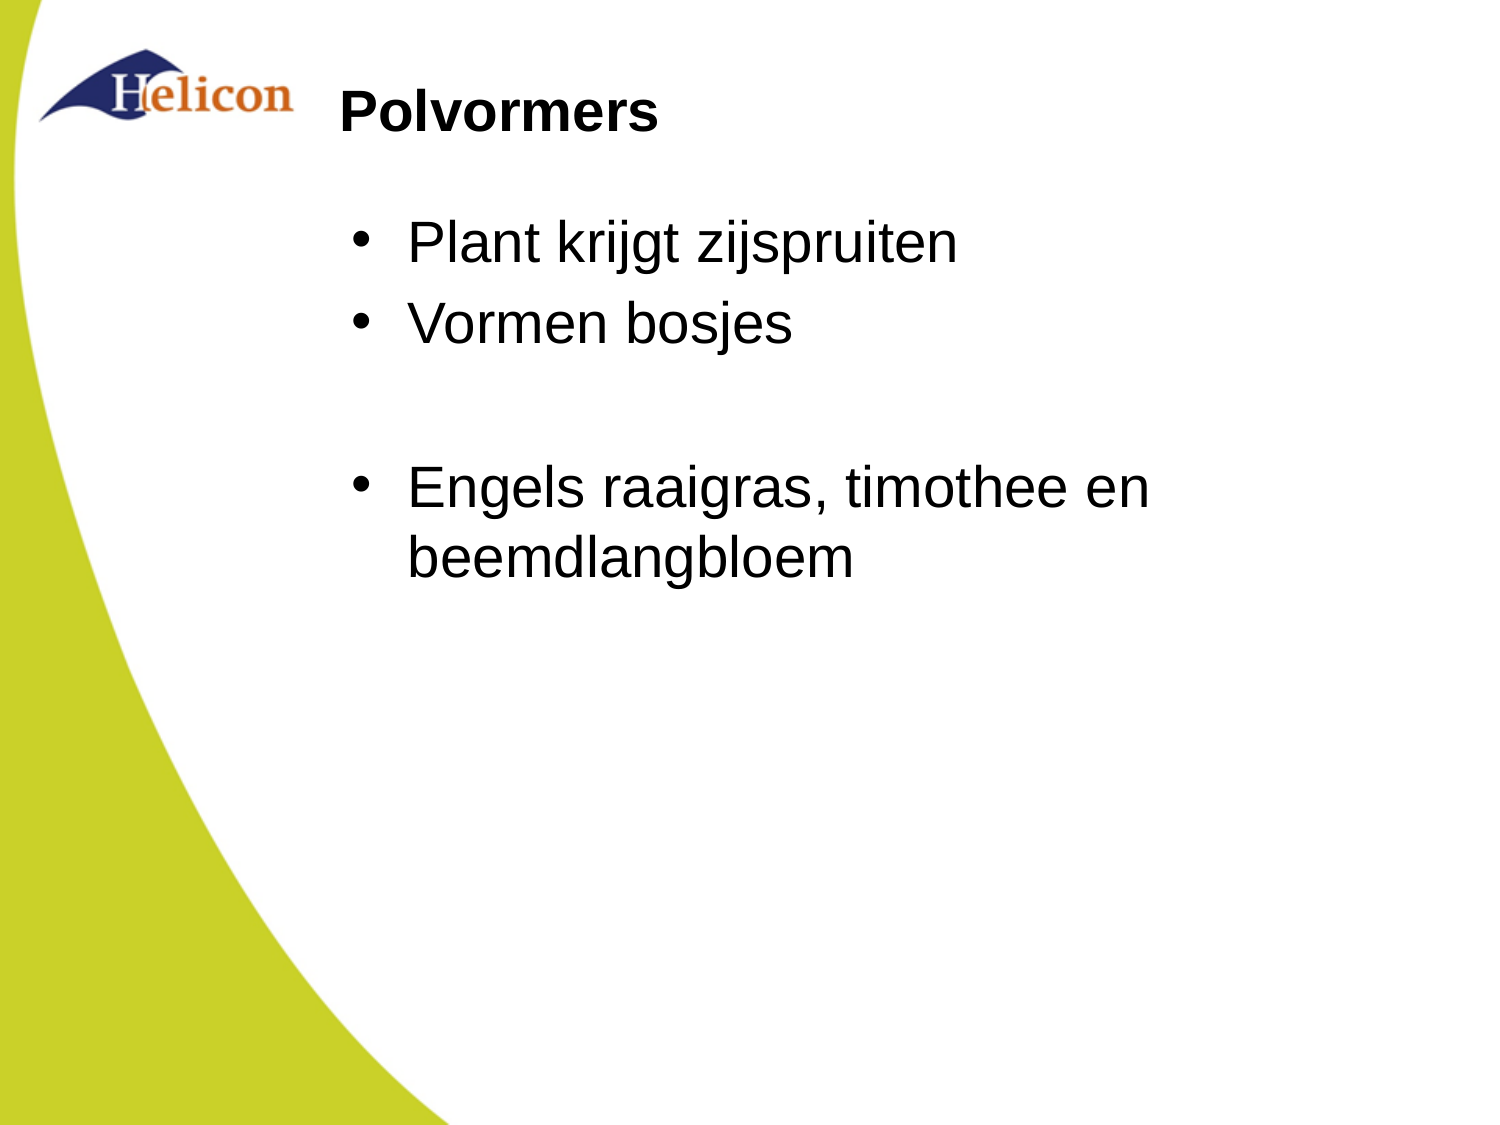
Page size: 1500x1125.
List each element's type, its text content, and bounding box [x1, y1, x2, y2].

picture [0, 0, 1500, 1125]
title Polvormers [324, 54, 1415, 161]
list Plant krijgt zijspruiten Vormen bosjes Engels raaigras, timothee en beemdlangbloem [336, 196, 1425, 1005]
